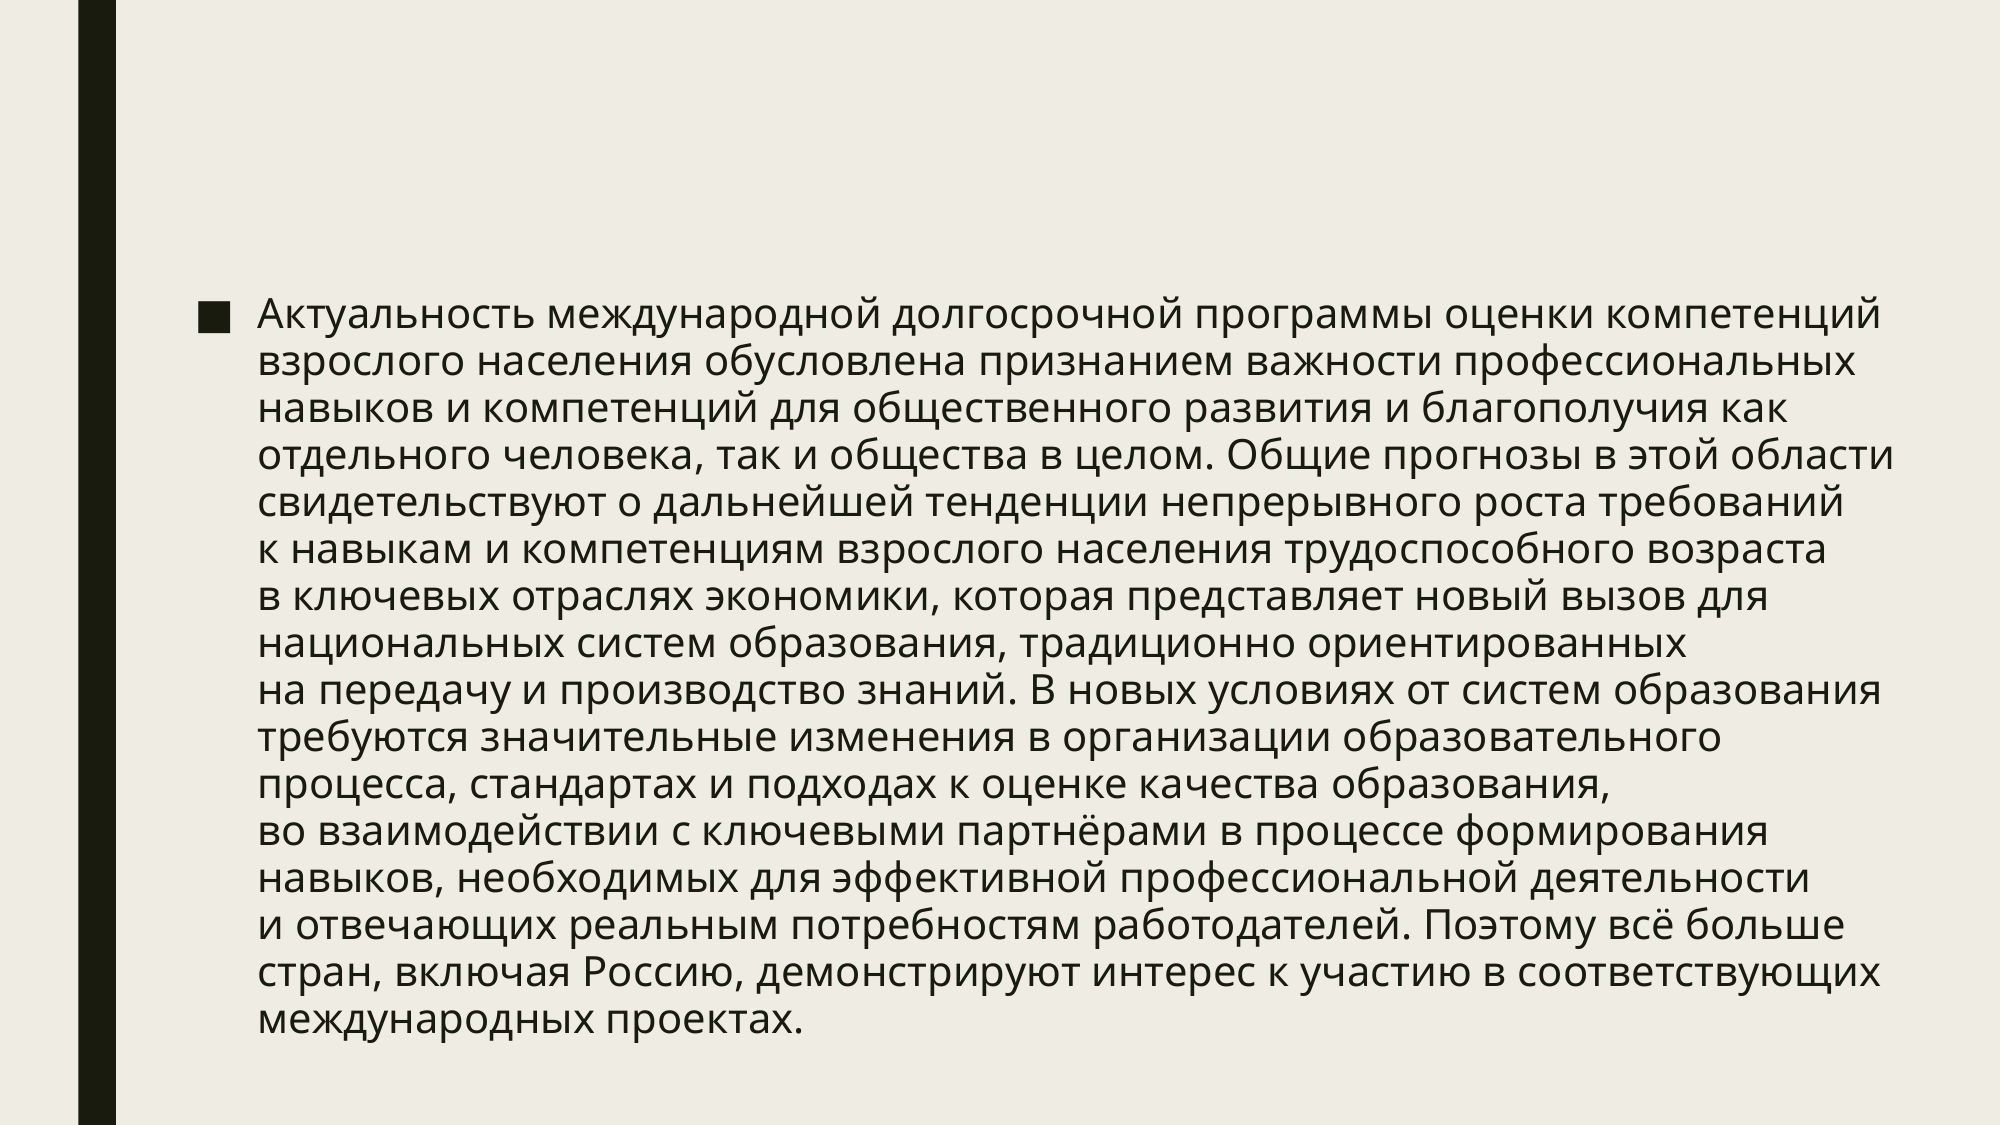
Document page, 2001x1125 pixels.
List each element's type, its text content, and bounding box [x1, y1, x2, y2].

list Актуальность международной долгосрочной программы оценки компетенций взрослого населения обусловлена признанием важности профессиональных навыков и компетенций для общественного развития и благополучия как отдельного человека, так и общества в целом. Общие прогнозы в этой области свидетельствуют о дальнейшей тенденции непрерывного роста требований к навыкам и компетенциям взрослого населения трудоспособного возраста в ключевых отраслях экономики, которая представляет новый вызов для национальных систем образования, традиционно ориентированных на передачу и производство знаний. В новых условиях от систем образования требуются значительные изменения в организации образовательного процесса, стандартах и подходах к оценке качества образования, во взаимодействии с ключевыми партнёрами в процессе формирования навыков, необходимых для эффективной профессиональной деятельности и отвечающих реальным потребностям работодателей. Поэтому всё больше стран, включая Россию, демонстрируют интерес к участию в соответствующих международных проектах. [179, 283, 1938, 1069]
